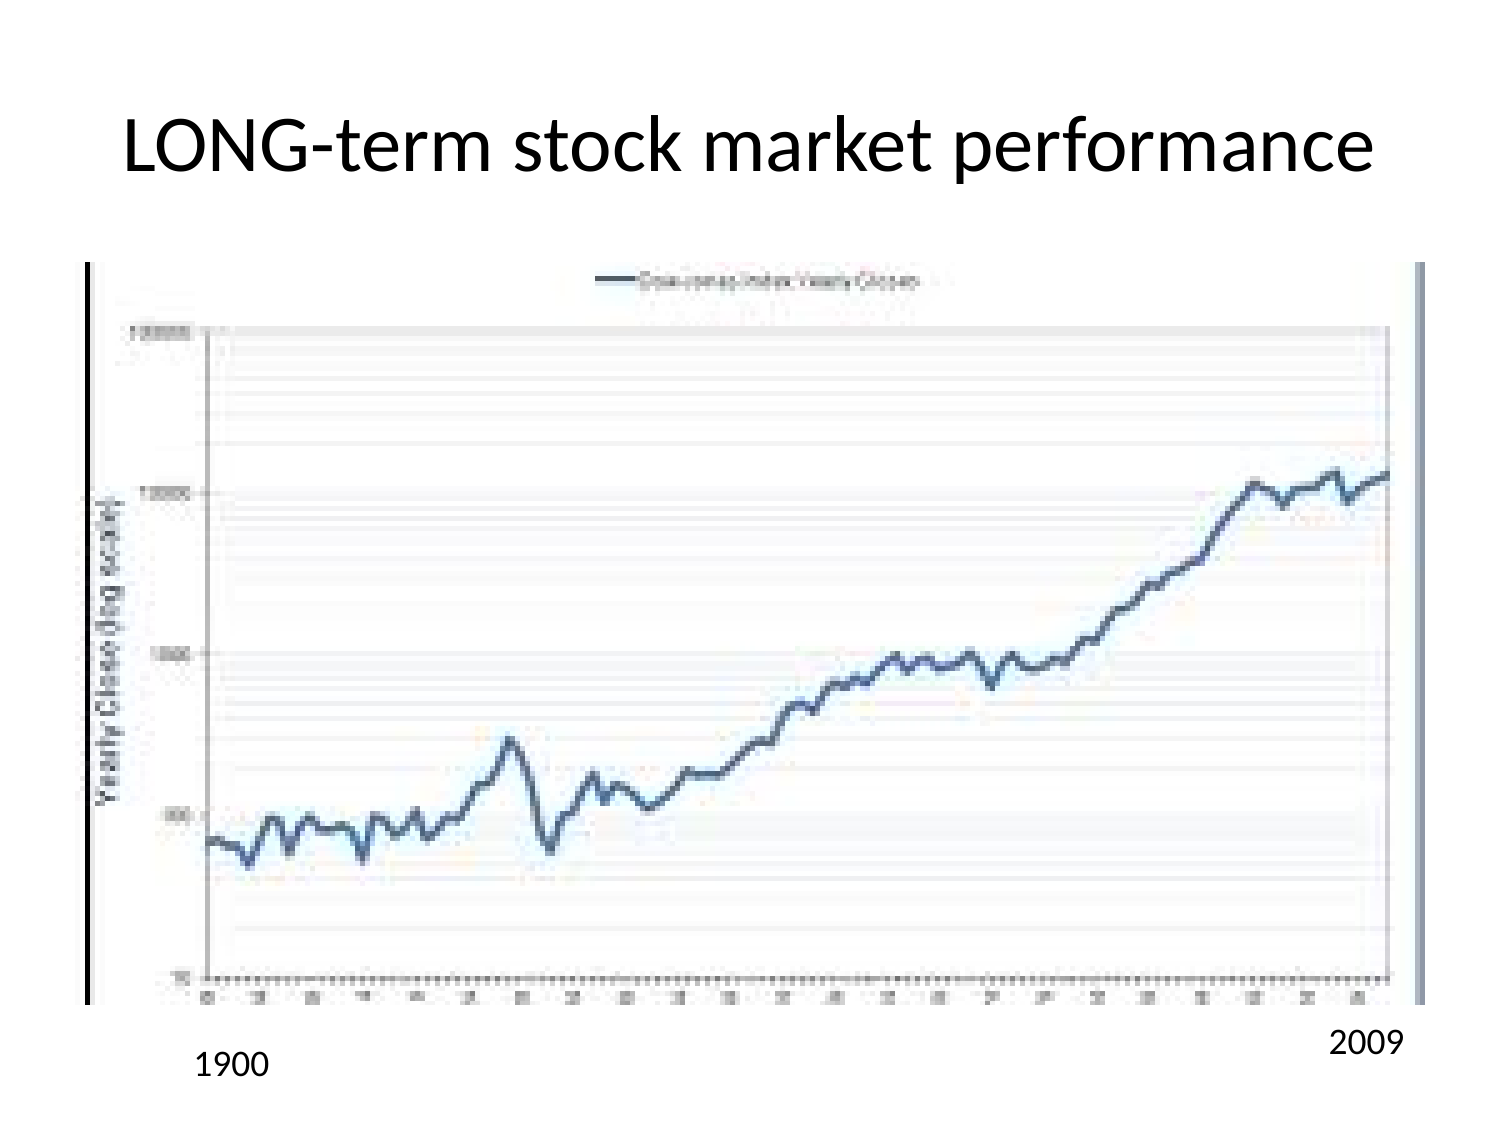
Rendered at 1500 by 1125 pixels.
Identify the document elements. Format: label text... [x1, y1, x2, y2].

text_box 2009 [1313, 1014, 1420, 1070]
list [74, 262, 1426, 1006]
text_box 1900 [178, 1031, 285, 1092]
title LONG-term stock market performance [75, 45, 1425, 233]
